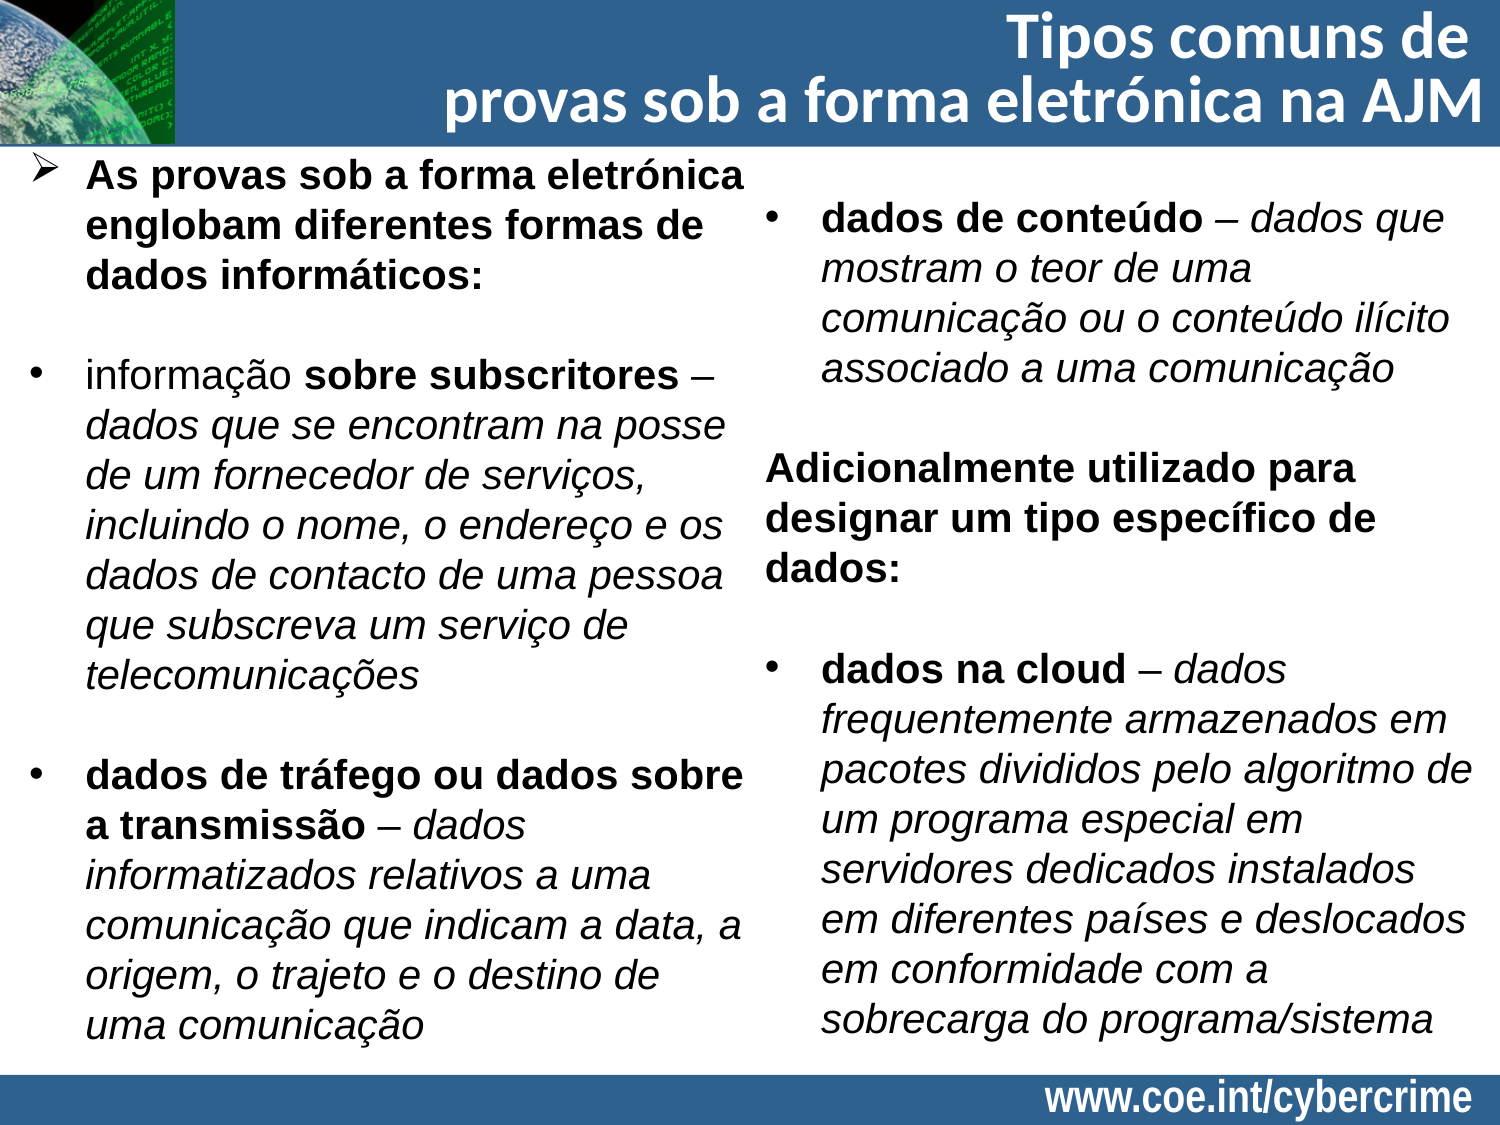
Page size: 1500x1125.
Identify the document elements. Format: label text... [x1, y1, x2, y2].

text_box www.coe.int/cybercrime [1030, 1059, 1500, 1125]
text_box Tipos comuns de provas sob a forma eletrónica na AJM [179, 0, 1500, 149]
text_box dados de conteúdo – dados que mostram o teor de uma comunicação ou o conteúdo ilícito associado a uma comunicação Adicionalmente utilizado para designar um tipo específico de dados: dados na cloud – dados frequentemente armazenados em pacotes divididos pelo algoritmo de um programa especial em servidores dedicados instalados em diferentes países e deslocados em conformidade com a sobrecarga do programa/sistema [765, 183, 1500, 1049]
picture [0, 0, 175, 144]
text_box As provas sob a forma eletrónica englobam diferentes formas de dados informáticos: informação sobre subscritores – dados que se encontram na posse de um fornecedor de serviços, incluindo o nome, o endereço e os dados de contacto de uma pessoa que subscreva um serviço de telecomunicações dados de tráfego ou dados sobre a transmissão – dados informatizados relativos a uma comunicação que indicam a data, a origem, o trajeto e o destino de uma comunicação [14, 140, 765, 1056]
text_box [0, 1073, 1030, 1125]
